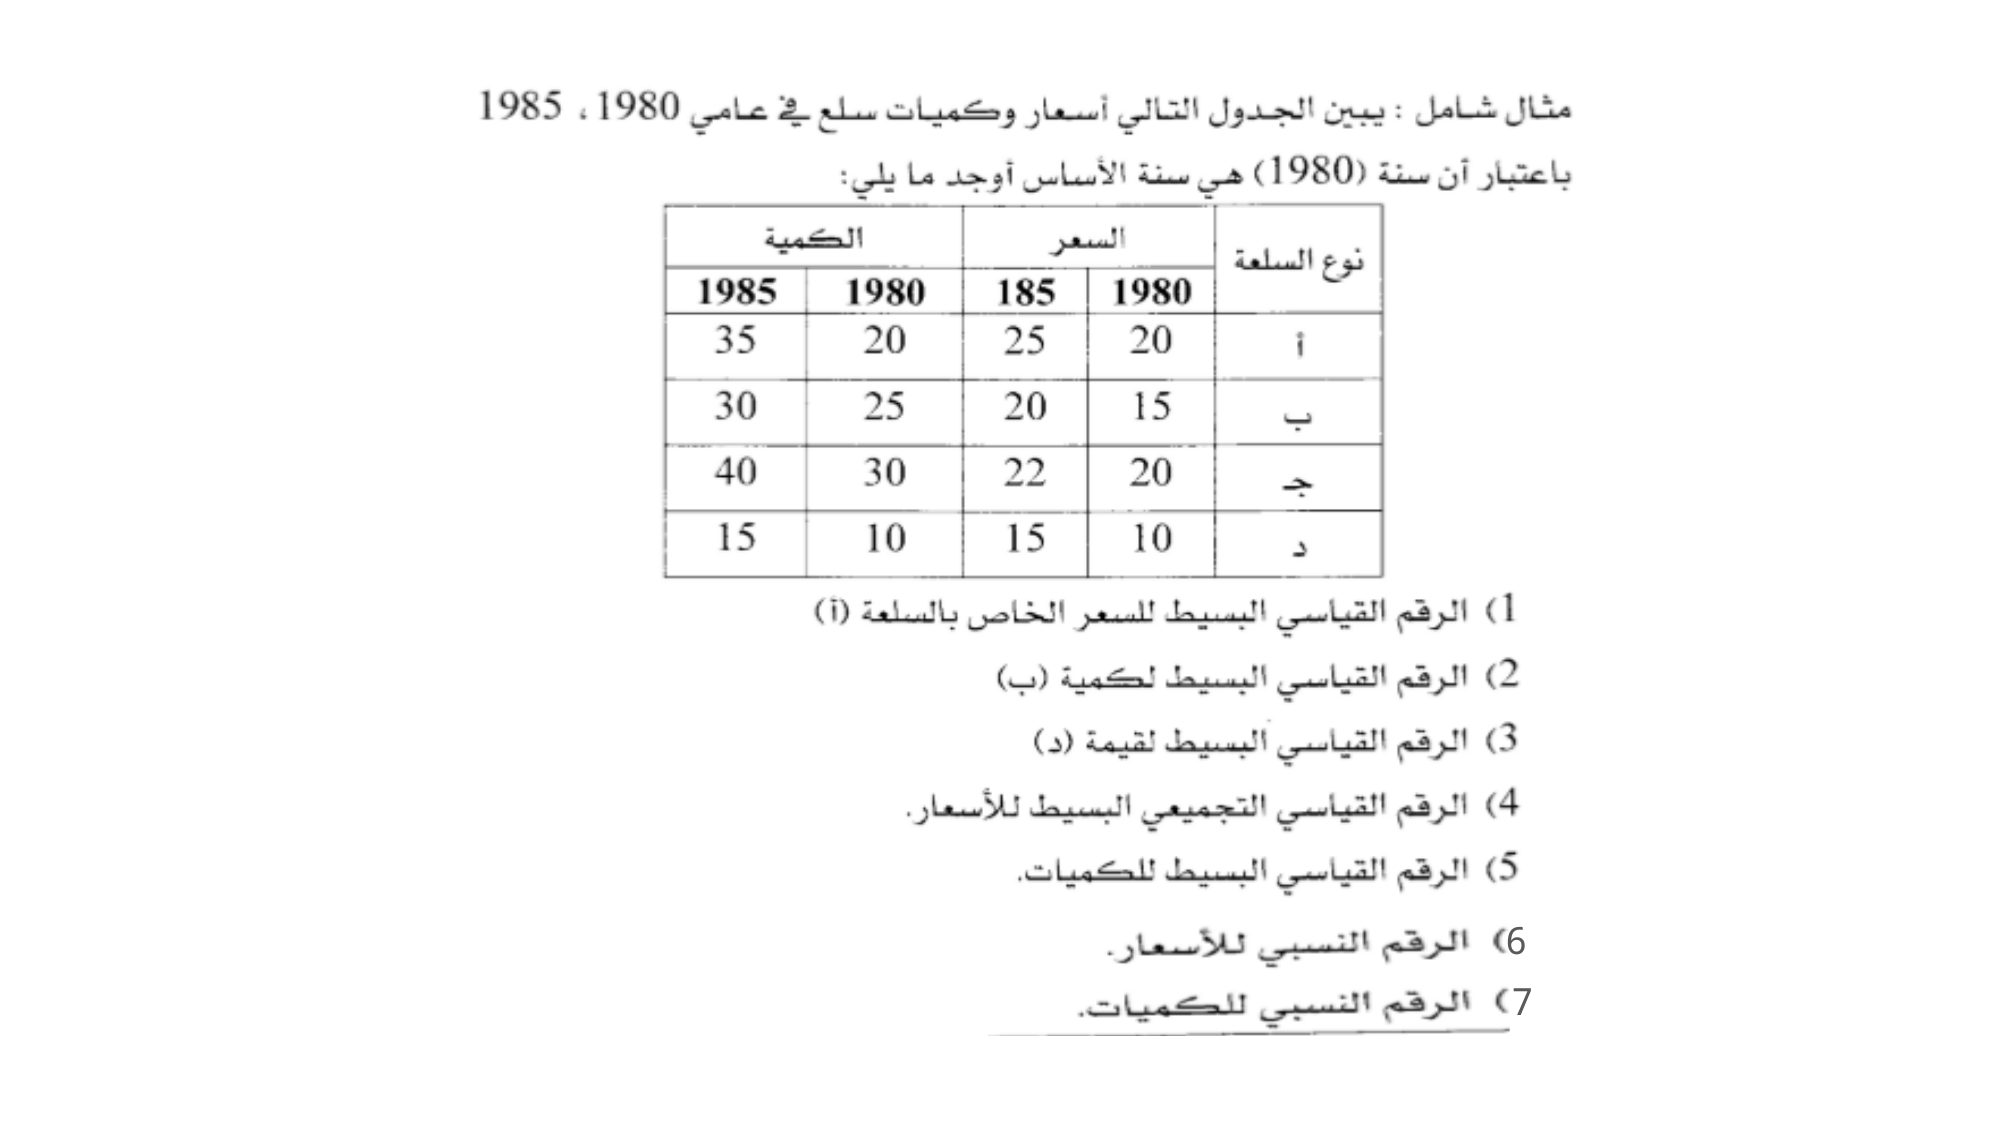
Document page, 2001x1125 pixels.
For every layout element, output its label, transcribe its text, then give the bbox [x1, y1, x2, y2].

text_box 6 [1485, 916, 1547, 963]
picture [987, 921, 1510, 1036]
picture [426, 65, 1600, 905]
text_box 7 [1510, 977, 1553, 1025]
